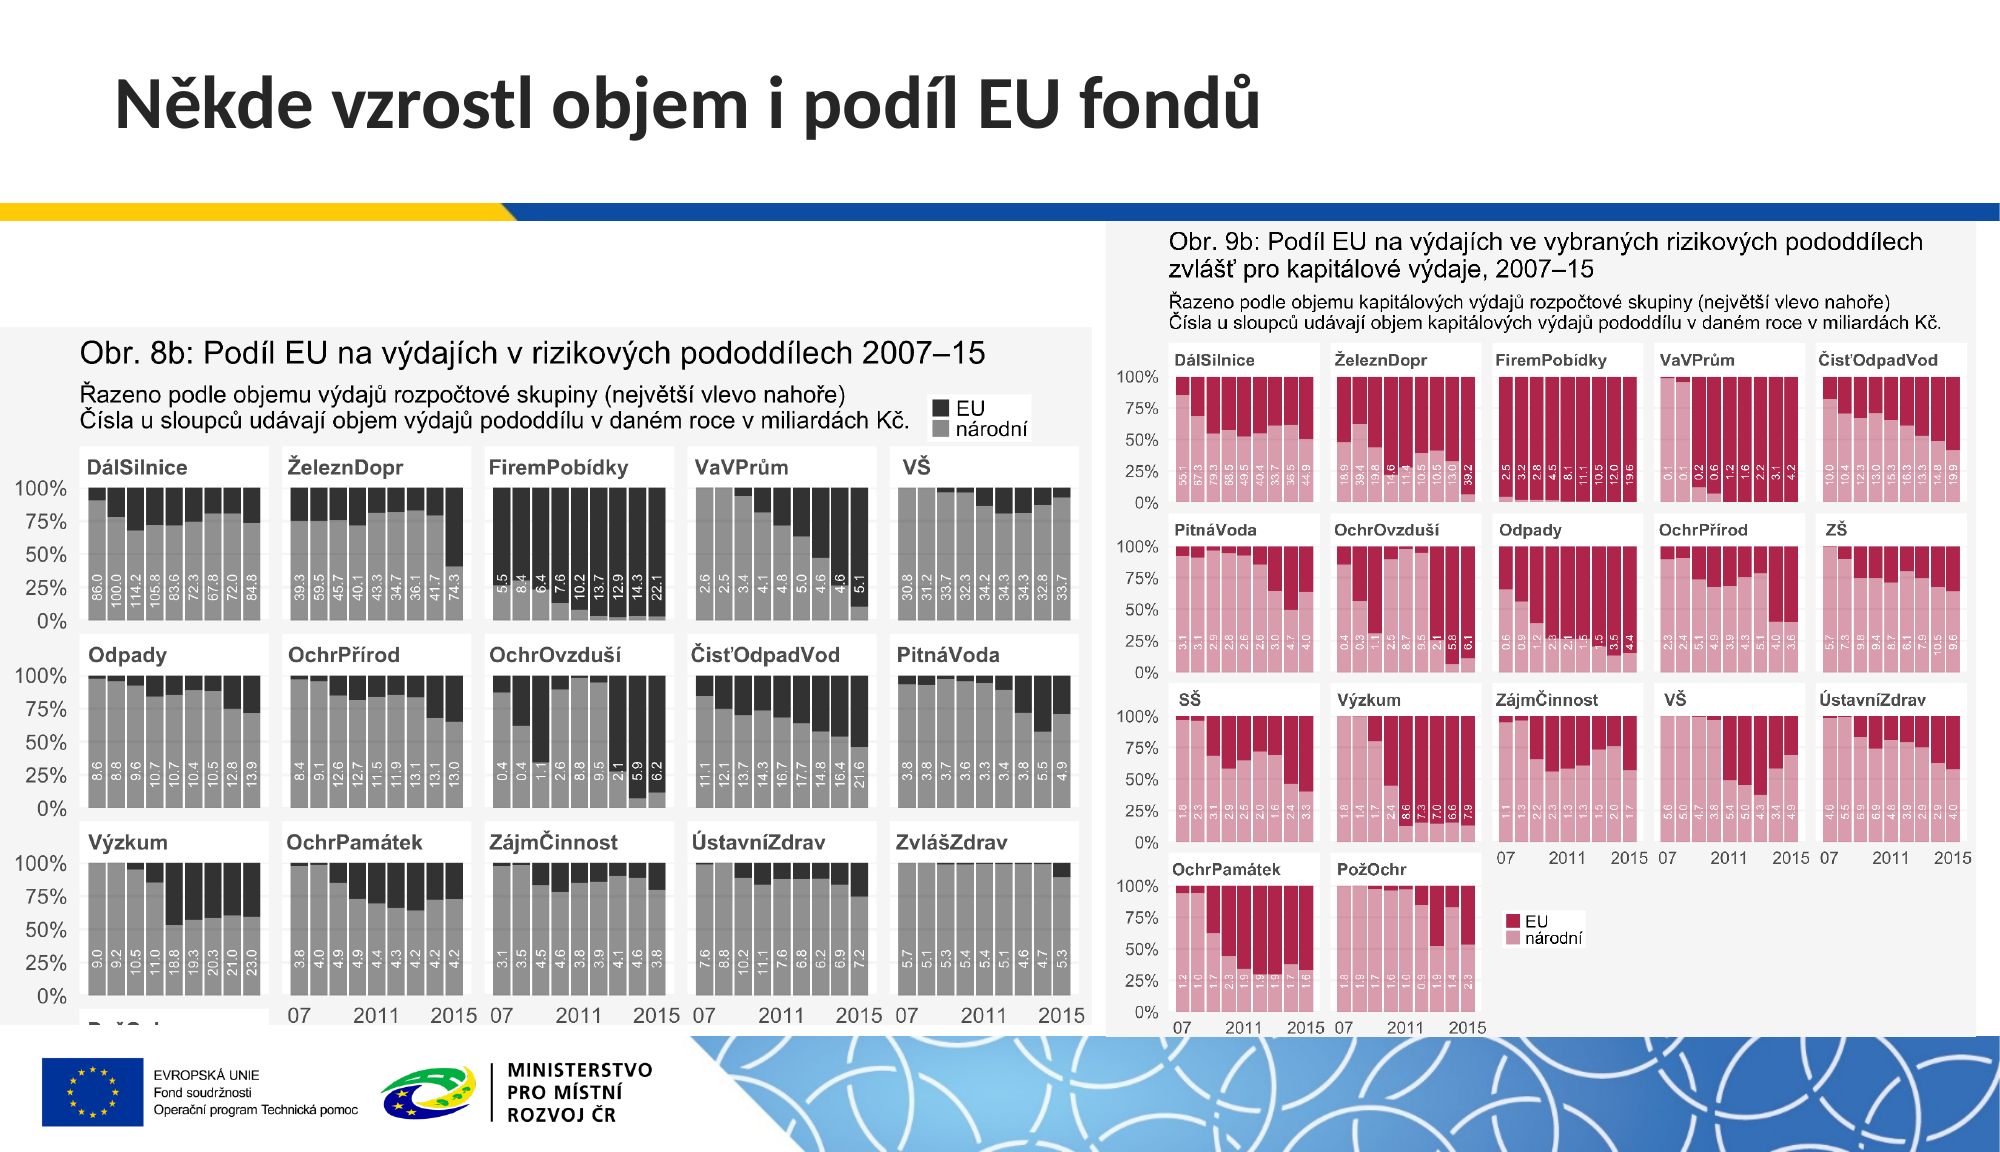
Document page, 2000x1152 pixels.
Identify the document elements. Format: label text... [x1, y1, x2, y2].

picture [19, 1035, 674, 1149]
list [0, 327, 1100, 1025]
picture [0, 203, 2000, 1152]
title Někde vzrostl objem i podíl EU fondů [99, 46, 1900, 198]
